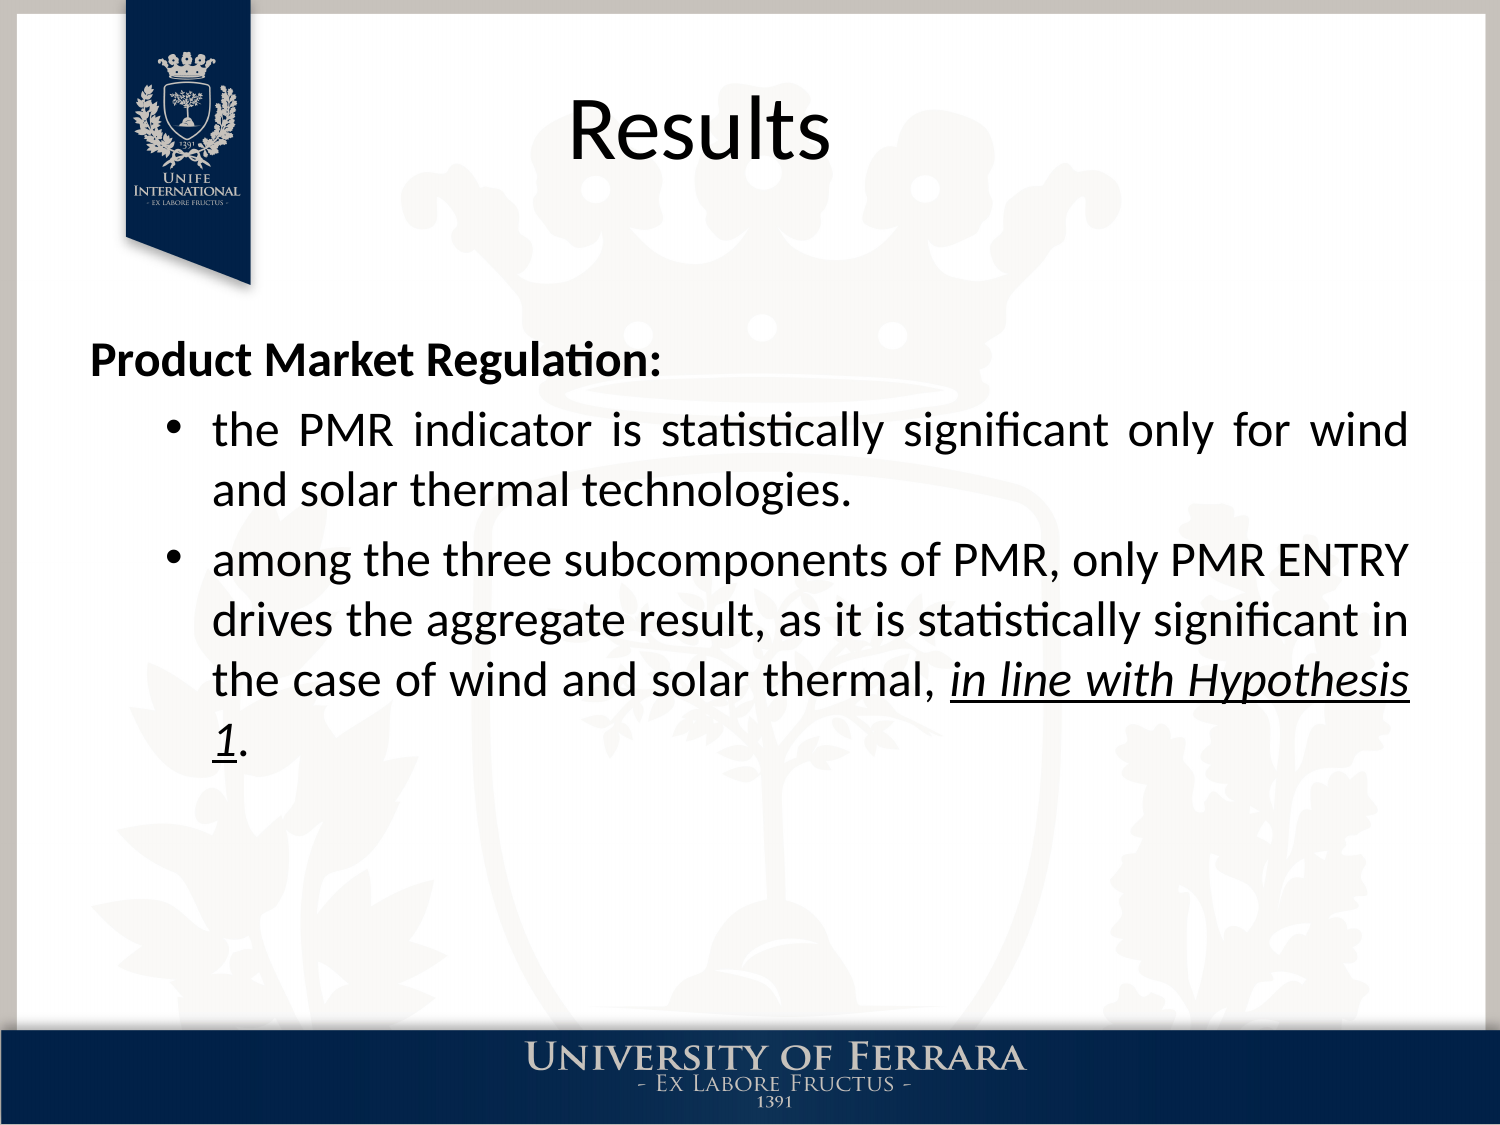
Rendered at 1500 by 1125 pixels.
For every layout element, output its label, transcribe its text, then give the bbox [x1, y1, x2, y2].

title Results [75, 46, 1325, 199]
picture [0, 0, 1500, 1125]
list Product Market Regulation: the PMR indicator is statistically significant only for wind and solar thermal technologies. among the three subcomponents of PMR, only PMR ENTRY drives the aggregate result, as it is statistically significant in the case of wind and solar thermal, in line with Hypothesis 1. [75, 318, 1425, 854]
